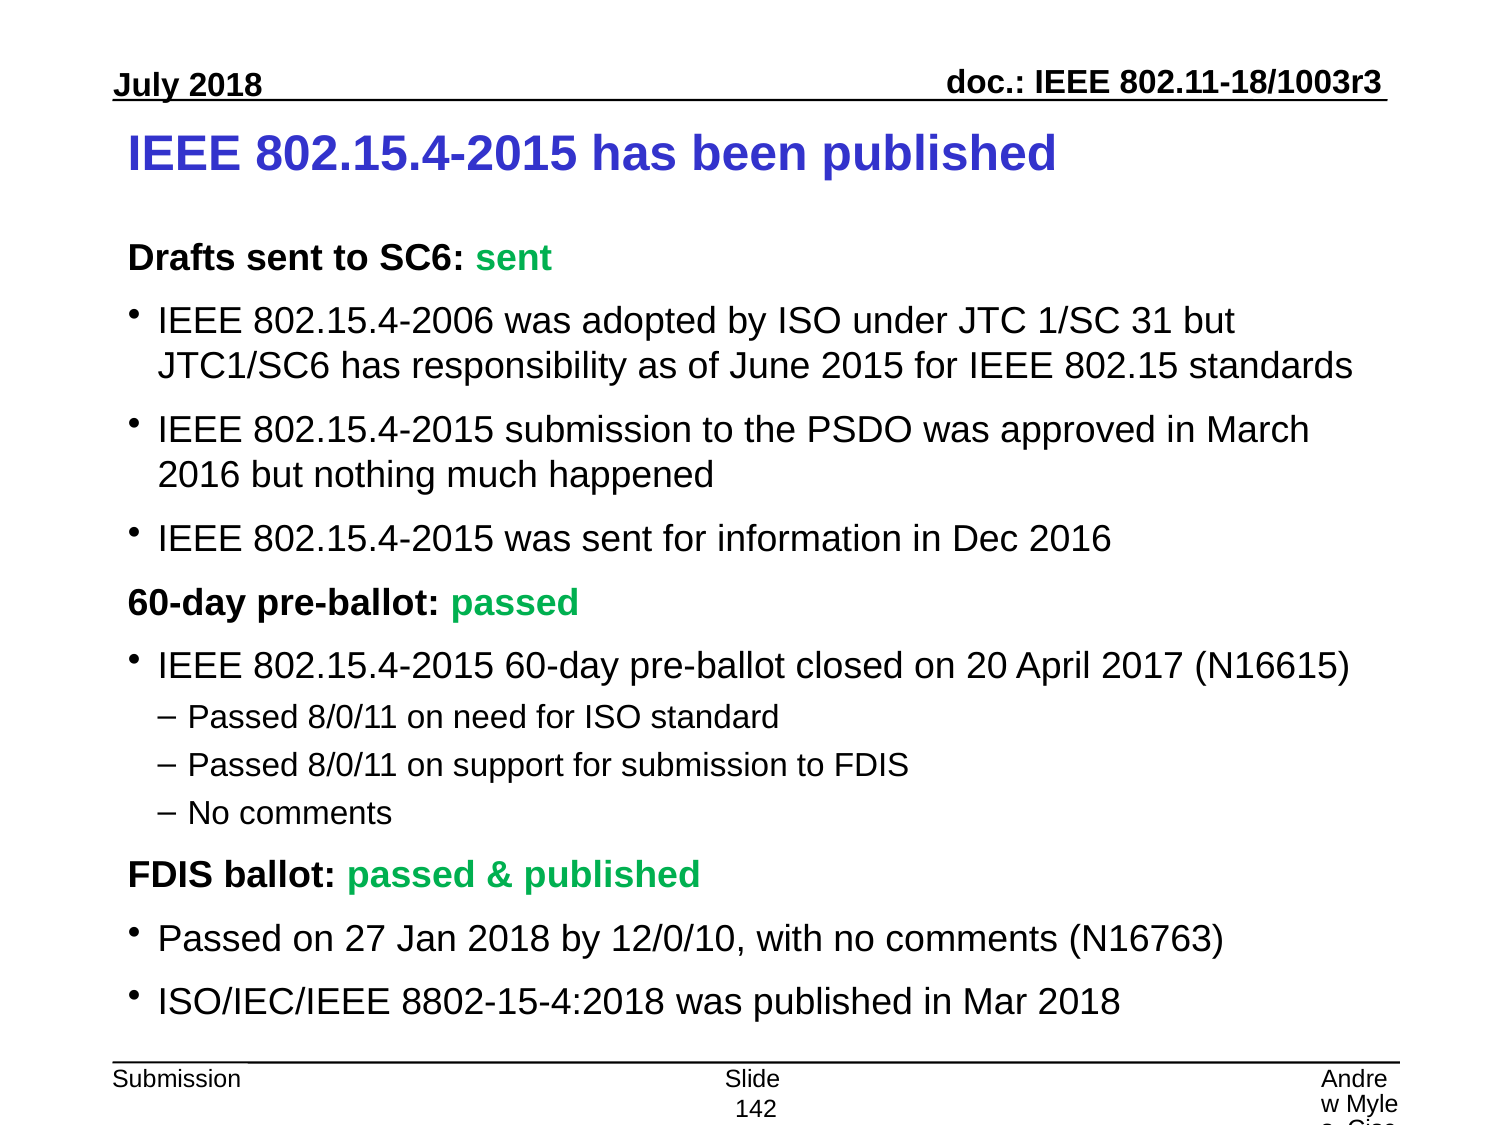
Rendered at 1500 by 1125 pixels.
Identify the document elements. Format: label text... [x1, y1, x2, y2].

title IEEE 802.15.4-2015 has been published [112, 112, 1388, 224]
list Drafts sent to SC6: sent IEEE 802.15.4-2006 was adopted by ISO under JTC 1/SC 31 but JTC1/SC6 has responsibility as of June 2015 for IEEE 802.15 standards IEEE 802.15.4-2015 submission to the PSDO was approved in March 2016 but nothing much happened IEEE 802.15.4-2015 was sent for information in Dec 2016 60-day pre-ballot: passed IEEE 802.15.4-2015 60-day pre-ballot closed on 20 April 2017 (N16615) Passed 8/0/11 on need for ISO standard Passed 8/0/11 on support for submission to FDIS No comments FDIS ballot: passed & published Passed on 27 Jan 2018 by 12/0/10, with no comments (N16763) ISO/IEC/IEEE 8802-15-4:2018 was published in Mar 2018 [112, 224, 1388, 900]
footer Andrew Myles, Cisco [1320, 1061, 1402, 1093]
slide_number Slide 142 [709, 1061, 803, 1093]
